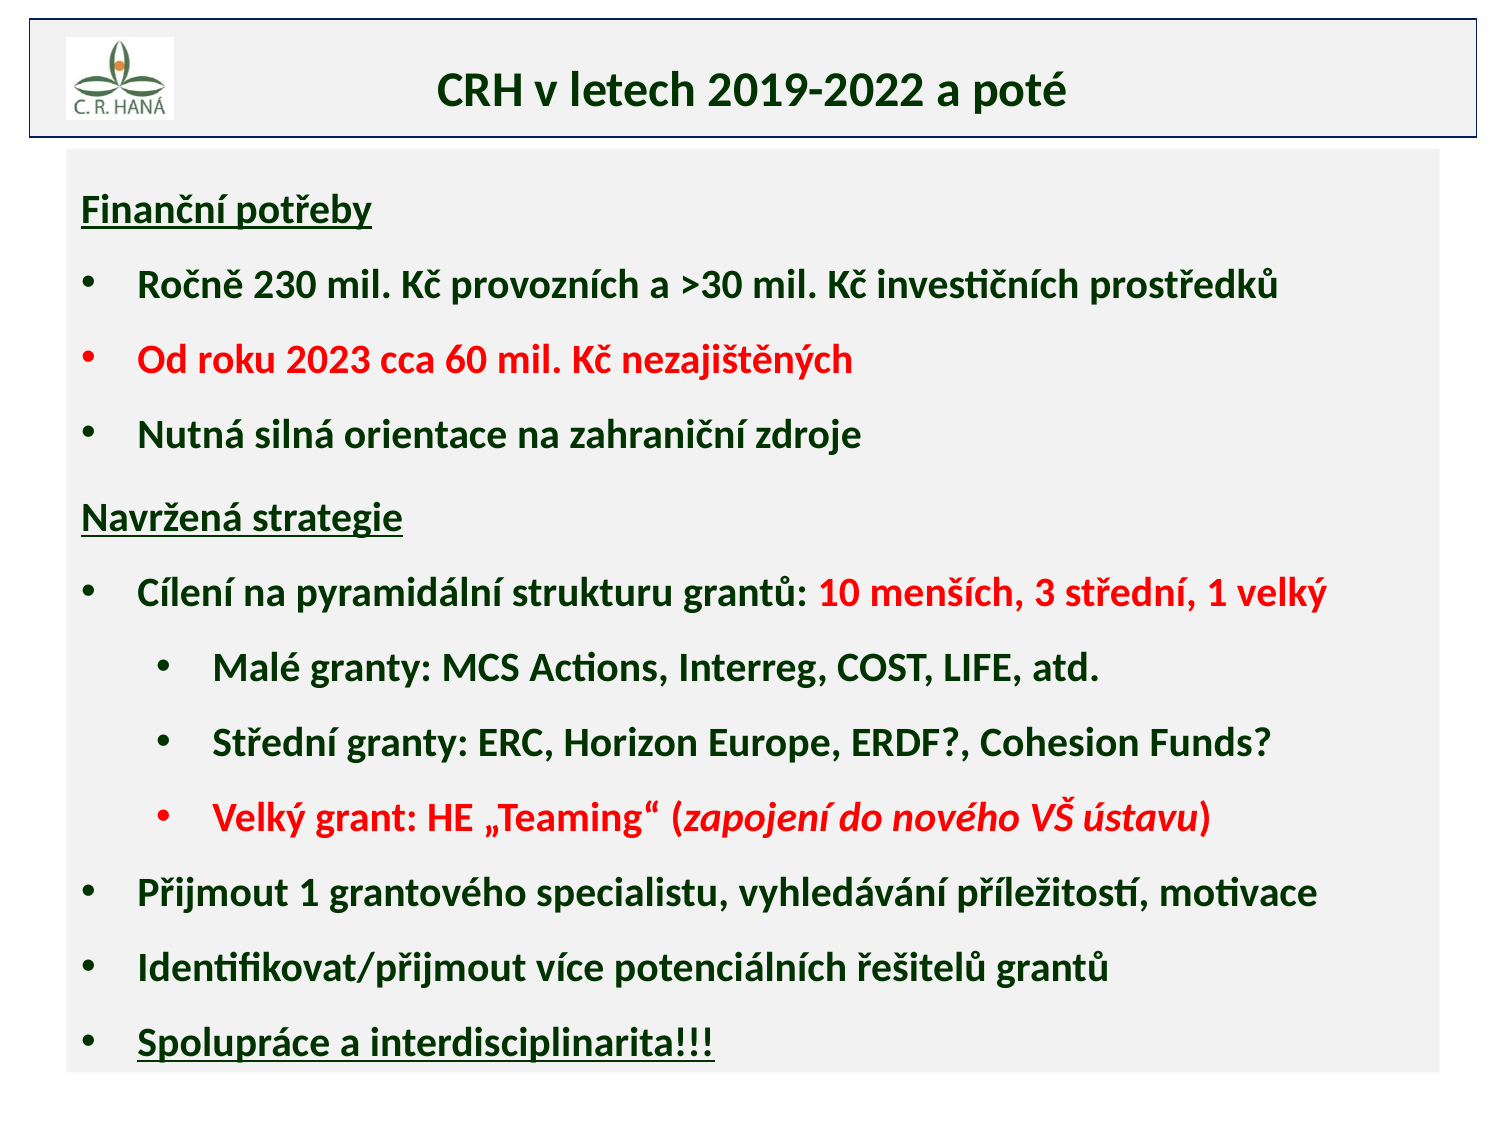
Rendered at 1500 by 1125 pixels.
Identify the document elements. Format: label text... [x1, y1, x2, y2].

text_box Finanční potřeby Ročně 230 mil. Kč provozních a >30 mil. Kč investičních prostředků Od roku 2023 cca 60 mil. Kč nezajištěných Nutná silná orientace na zahraniční zdroje Navržená strategie Cílení na pyramidální strukturu grantů: 10 menších, 3 střední, 1 velký Malé granty: MCS Actions, Interreg, COST, LIFE, atd. Střední granty: ERC, Horizon Europe, ERDF?, Cohesion Funds? Velký grant: HE „Teaming“ (zapojení do nového VŠ ústavu) Přijmout 1 grantového specialistu, vyhledávání příležitostí, motivace Identifikovat/přijmout více potenciálních řešitelů grantů Spolupráce a interdisciplinarita!!! [66, 148, 1440, 1073]
picture [66, 36, 175, 120]
text_box CRH v letech 2019-2022 a poté [29, 19, 1477, 138]
